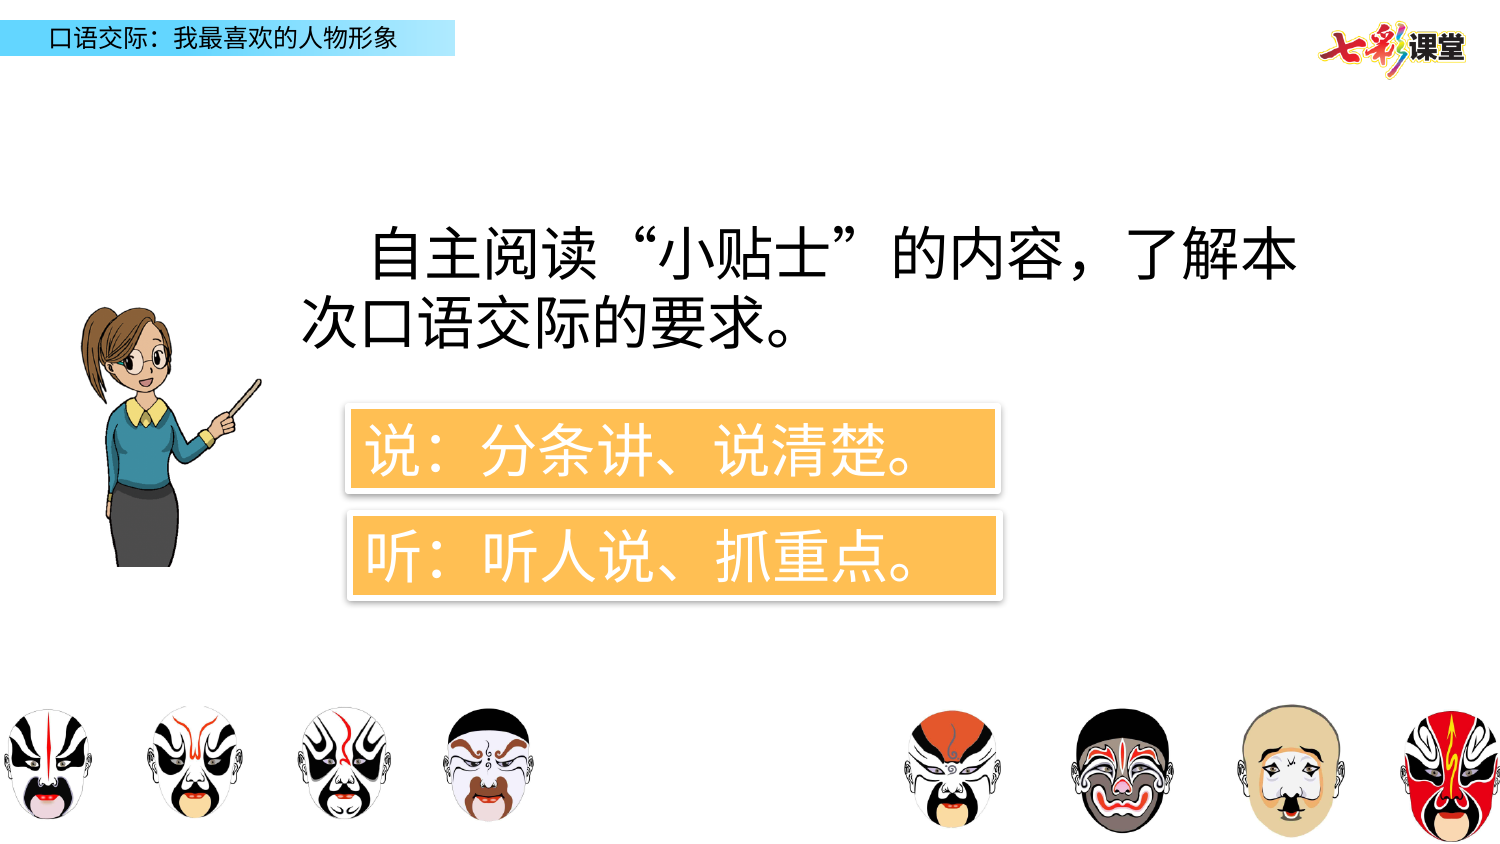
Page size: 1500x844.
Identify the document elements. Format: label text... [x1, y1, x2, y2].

picture [904, 698, 1500, 842]
picture [0, 706, 537, 834]
text_box 说：分条讲、说清楚。 [345, 403, 1001, 494]
picture [1316, 20, 1468, 80]
picture [79, 306, 262, 567]
text_box 听：听人说、抓重点。 [347, 510, 1003, 601]
text_box 自主阅读“小贴士”的内容，了解本次口语交际的要求。 [285, 209, 1349, 364]
